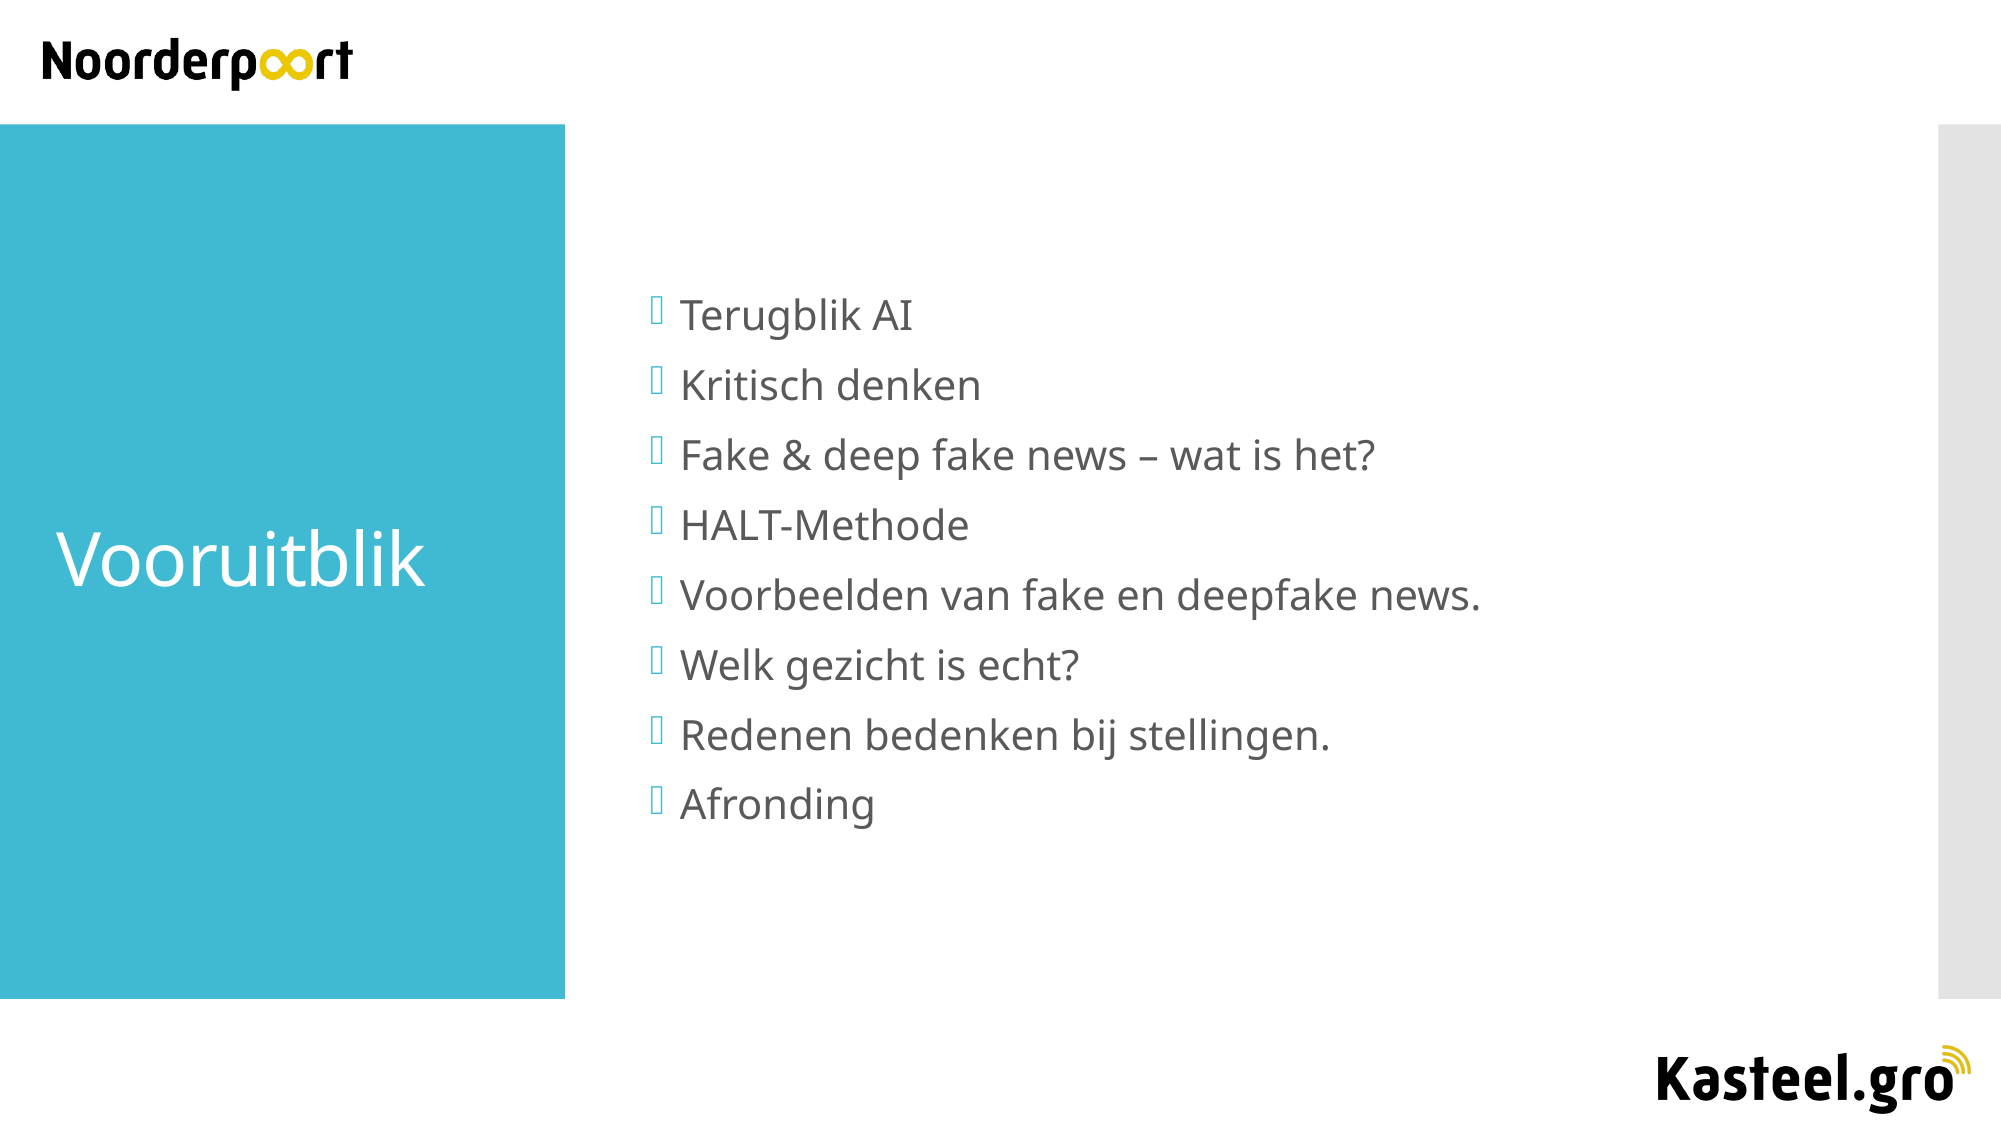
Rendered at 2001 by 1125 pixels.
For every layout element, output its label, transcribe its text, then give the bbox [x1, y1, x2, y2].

picture [1657, 1045, 1971, 1114]
list Terugblik AI Kritisch denken Fake & deep fake news – wat is het? HALT-Methode Voorbeelden van fake en deepfake news. Welk gezicht is echt? Redenen bedenken bij stellingen. Afronding [634, 141, 1835, 982]
title Vooruitblik [41, 184, 525, 940]
picture [41, 35, 354, 92]
